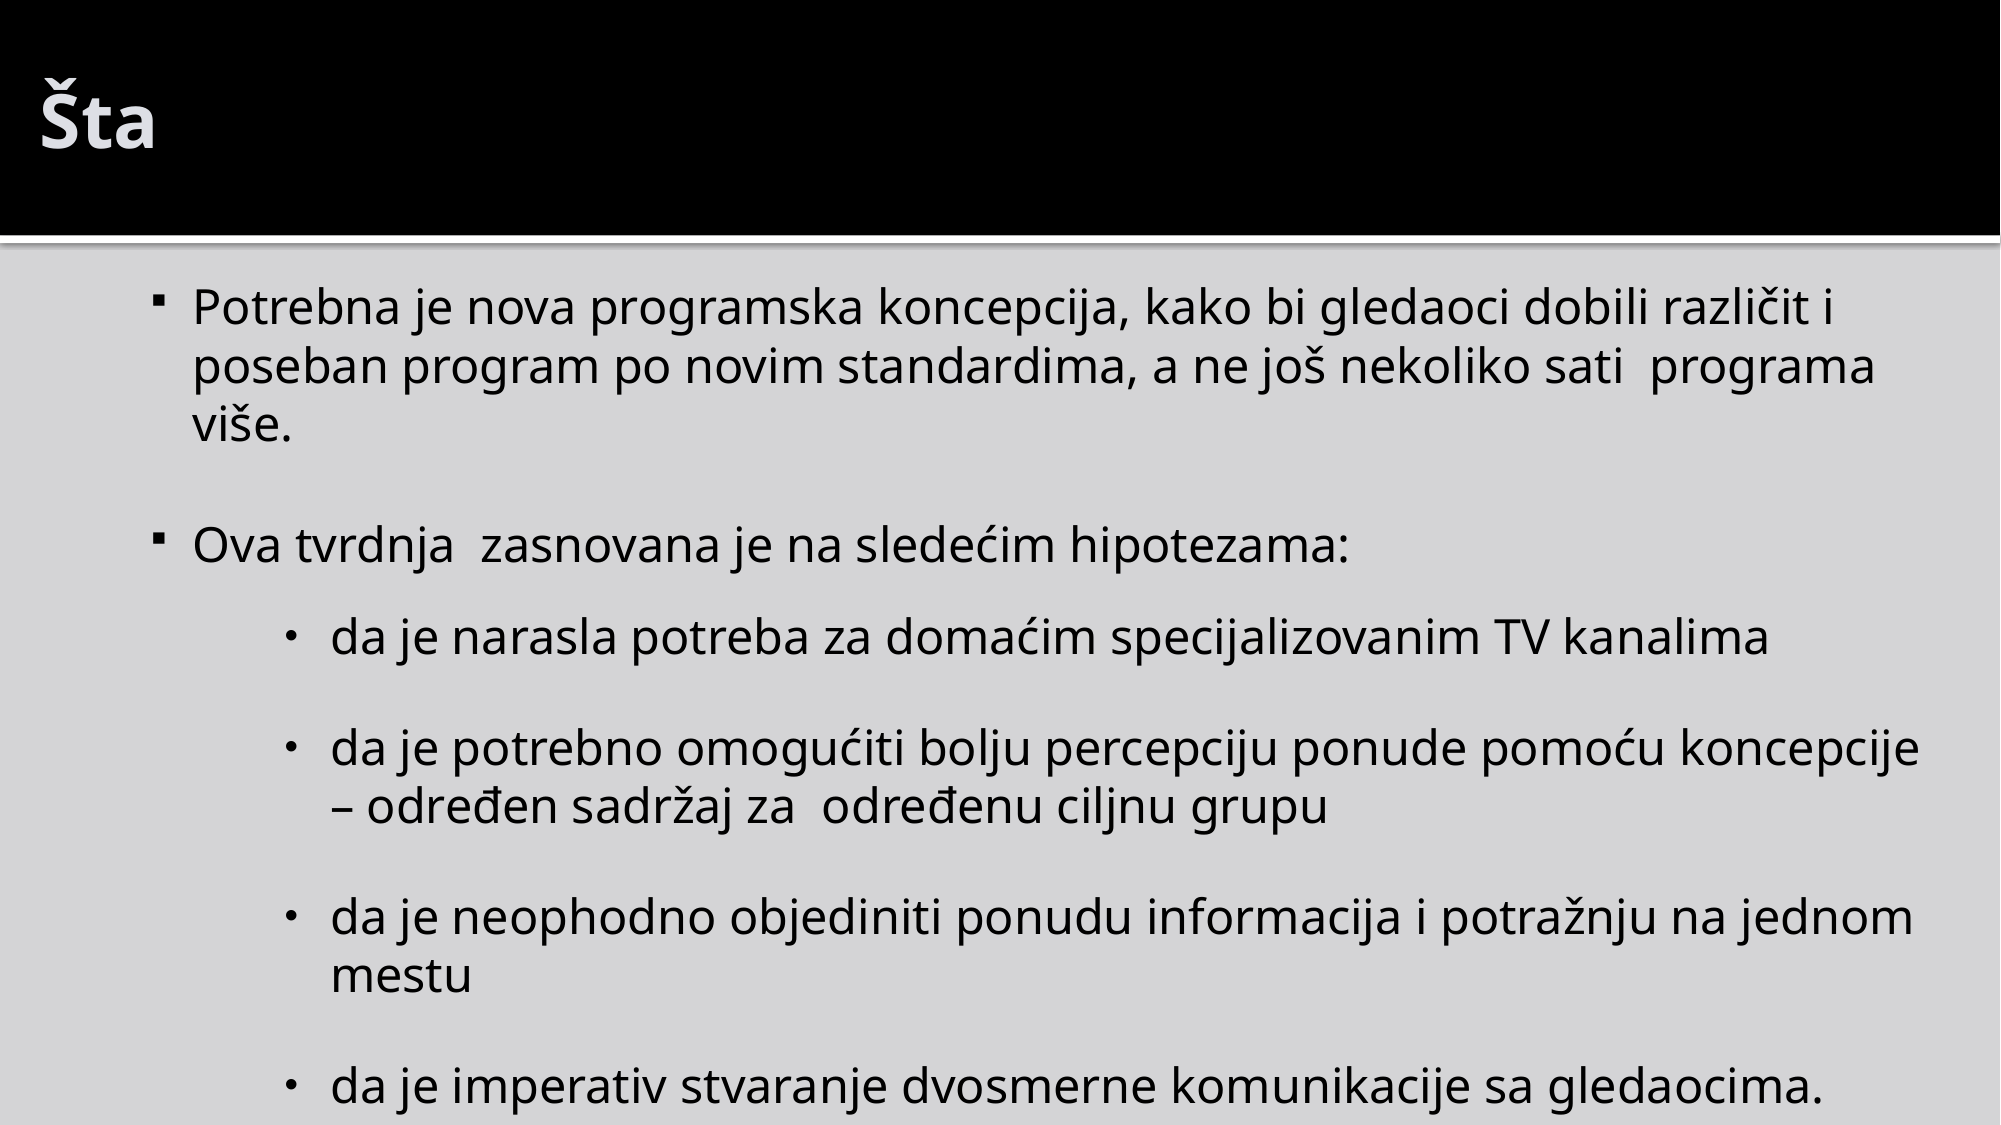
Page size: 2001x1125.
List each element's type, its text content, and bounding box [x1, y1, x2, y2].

list Potrebna je nova programska koncepcija, kako bi gledaoci dobili različit i poseban program po novim standardima, a ne još nekoliko sati programa više. Ova tvrdnja zasnovana je na sledećim hipotezama: da je narasla potreba za domaćim specijalizovanim TV kanalima da je potrebno omogućiti bolju percepciju ponude pomoću koncepcije – određen sadržaj za određenu ciljnu grupu da je neophodno objediniti ponudu informacija i potražnju na jednom mestu da je imperativ stvaranje dvosmerne komunikacije sa gledaocima. [12, 237, 1963, 1125]
text_box Šta [24, 12, 1650, 225]
